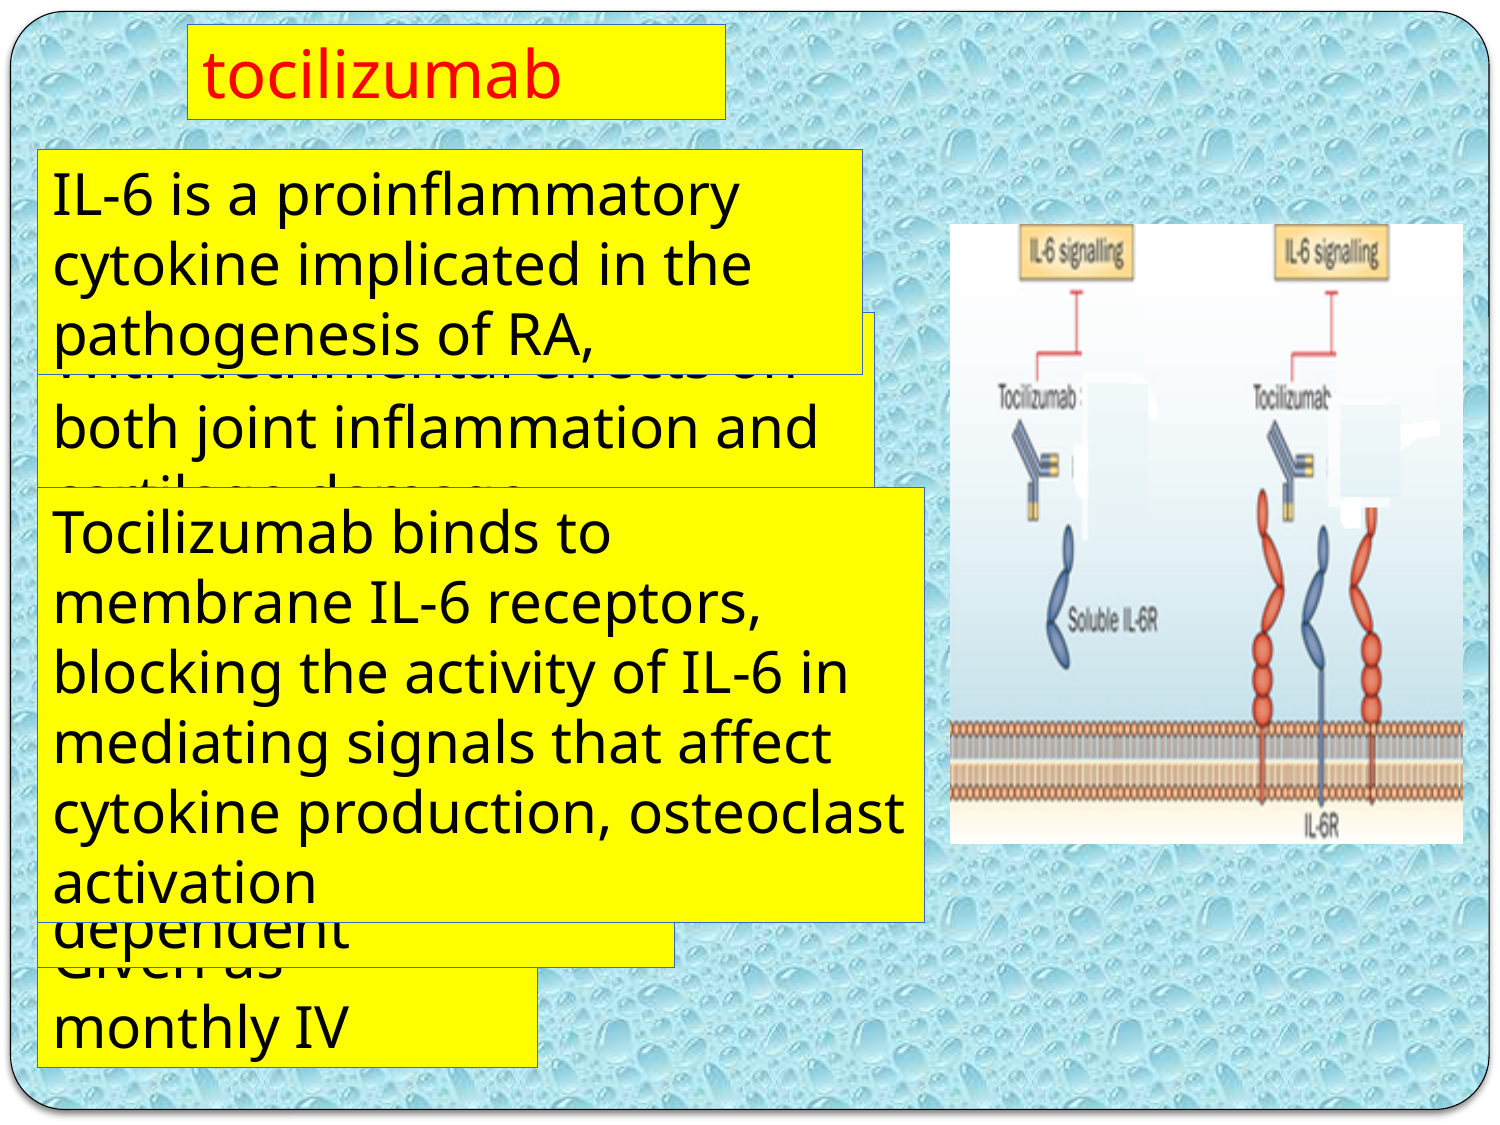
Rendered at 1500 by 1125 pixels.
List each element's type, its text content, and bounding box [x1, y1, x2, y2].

text_box With detrimental effects on both joint inflammation and cartilage damage [37, 312, 875, 487]
text_box Given as monthly IV [37, 968, 538, 1068]
text_box IL-6 is a proinflammatory cytokine implicated in the pathogenesis of RA, [37, 149, 863, 375]
text_box tocilizumab [187, 24, 726, 120]
picture [12, 12, 1488, 1108]
text_box Tocilizumab binds to membrane IL-6 receptors, blocking the activity of IL-6 in mediating signals that affect cytokine production, osteoclast activation [37, 487, 925, 923]
text_box Half-life is dose- dependent [37, 923, 675, 968]
